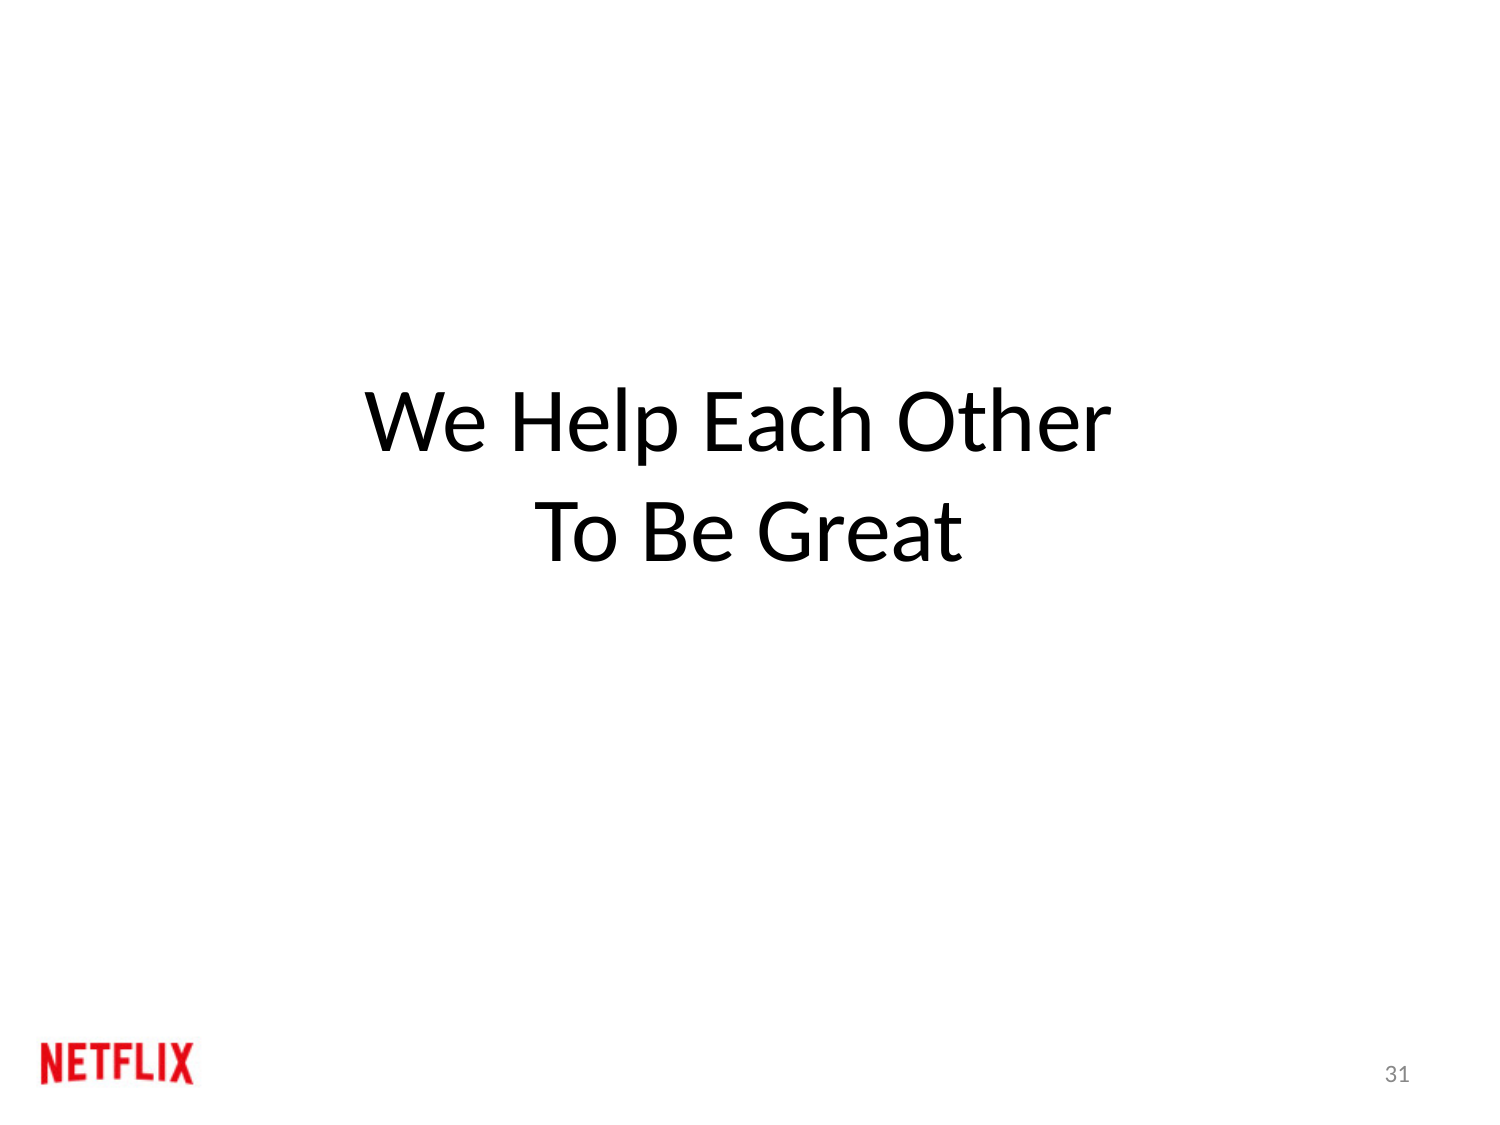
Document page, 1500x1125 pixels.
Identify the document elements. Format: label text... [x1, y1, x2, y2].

title We Help Each Other To Be Great [112, 349, 1388, 591]
slide_number ‹#› [1074, 1042, 1425, 1103]
picture [24, 1024, 211, 1104]
